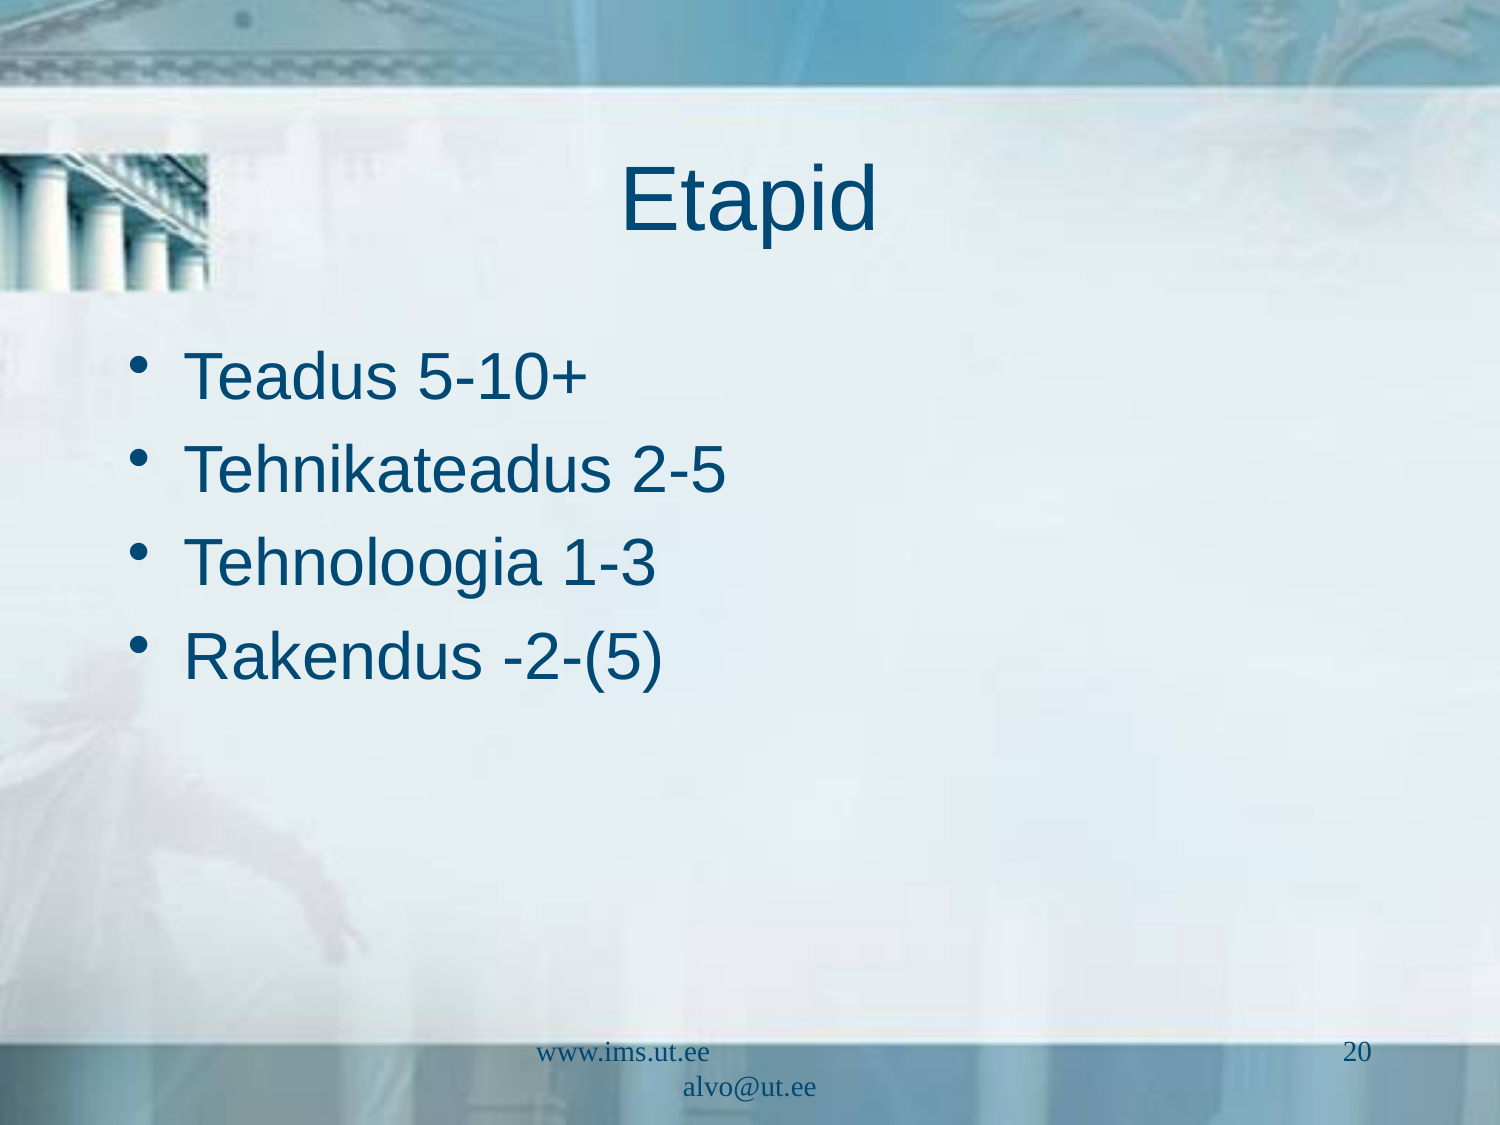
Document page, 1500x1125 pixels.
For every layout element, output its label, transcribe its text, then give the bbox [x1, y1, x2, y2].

title Etapid [112, 99, 1388, 288]
slide_number 20 [1074, 1024, 1388, 1101]
list Teadus 5-10+ Tehnikateadus 2-5 Tehnoloogia 1-3 Rakendus -2-(5) [112, 324, 1388, 1001]
picture [0, 0, 1500, 1125]
footer www.ims.ut.ee alvo@ut.ee [512, 1024, 988, 1101]
